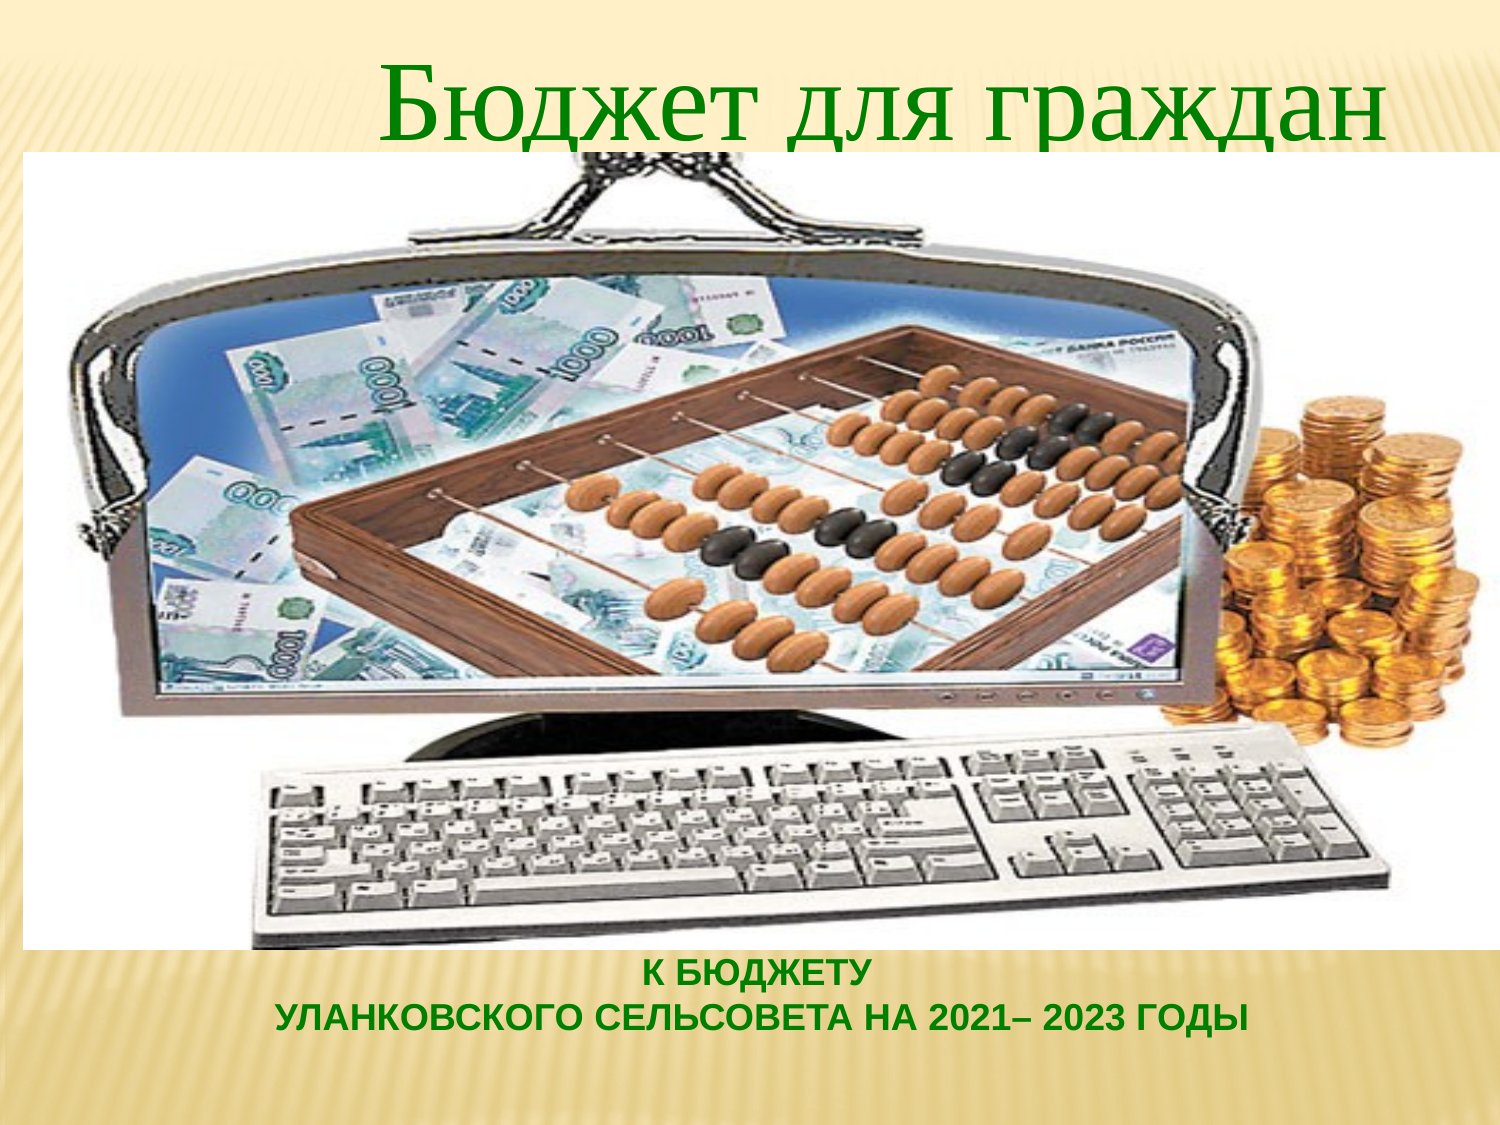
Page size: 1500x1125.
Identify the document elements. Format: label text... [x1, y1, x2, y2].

picture [23, 151, 1500, 950]
subtitle Бюджет для граждан [269, 19, 1500, 151]
text_box К БЮДЖЕТУ УЛАНКОВСКОГО СЕЛЬСОВЕТА НА 2021– 2023 ГОДЫ [129, 967, 1395, 1046]
